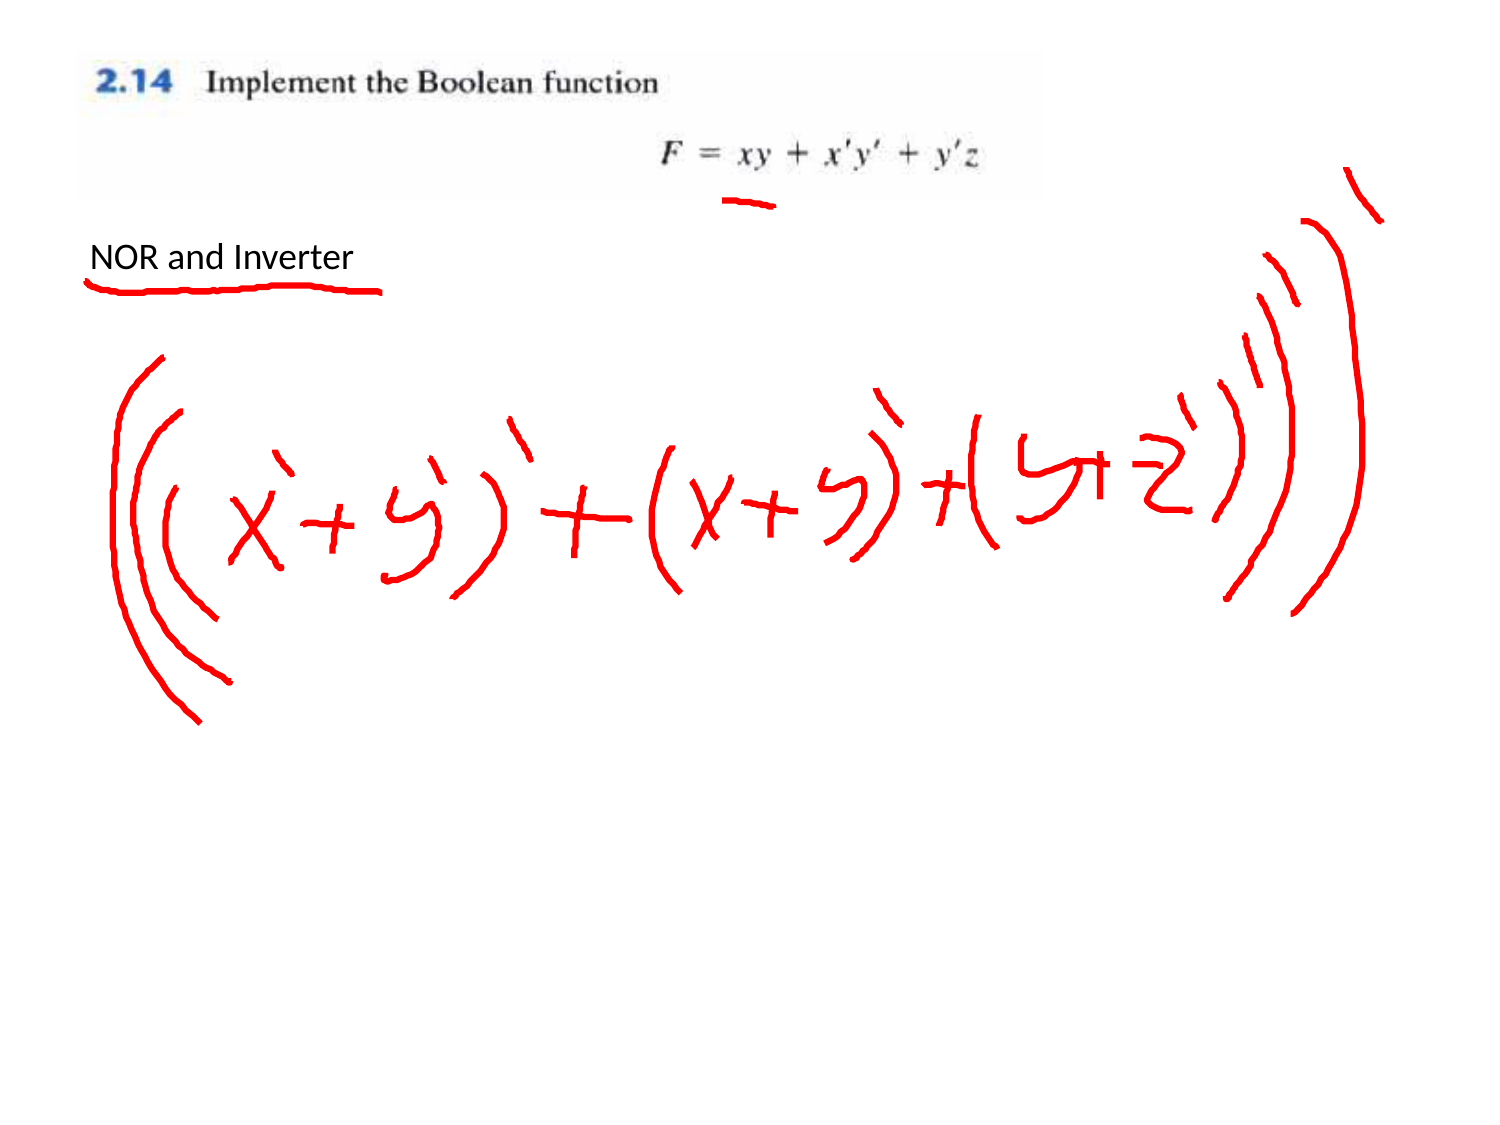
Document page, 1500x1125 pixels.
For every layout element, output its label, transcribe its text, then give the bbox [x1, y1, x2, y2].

text_box [651, 445, 682, 594]
text_box [1073, 460, 1111, 465]
text_box [1018, 433, 1081, 523]
text_box [970, 414, 999, 550]
text_box [84, 280, 383, 294]
text_box [336, 503, 341, 523]
text_box [451, 472, 505, 600]
text_box [232, 498, 282, 570]
text_box [1225, 295, 1293, 600]
text_box [1178, 393, 1196, 430]
text_box [922, 482, 966, 488]
text_box [938, 487, 949, 526]
text_box [331, 526, 337, 554]
text_box [111, 356, 202, 725]
text_box [302, 522, 355, 527]
text_box [577, 486, 586, 514]
text_box [1132, 463, 1164, 467]
text_box [1345, 167, 1383, 223]
text_box [769, 508, 774, 538]
text_box [875, 388, 903, 426]
text_box [743, 501, 799, 512]
text_box [709, 476, 733, 520]
text_box [819, 468, 863, 545]
text_box [772, 490, 776, 506]
text_box [1264, 253, 1298, 306]
picture [74, 49, 1044, 201]
text_box [573, 517, 580, 559]
text_box [540, 510, 631, 521]
text_box [1243, 334, 1250, 358]
text_box [228, 526, 253, 564]
text_box [1139, 435, 1193, 512]
text_box [274, 449, 294, 476]
text_box [1213, 381, 1242, 521]
text_box [1290, 220, 1363, 615]
text_box [171, 410, 232, 684]
text_box [851, 431, 898, 561]
text_box [690, 479, 719, 540]
text_box [383, 488, 441, 583]
text_box [692, 520, 708, 549]
text_box NOR and Inverter [75, 224, 488, 285]
text_box [508, 418, 533, 461]
text_box [252, 490, 274, 528]
text_box [946, 470, 950, 484]
text_box [429, 457, 445, 484]
